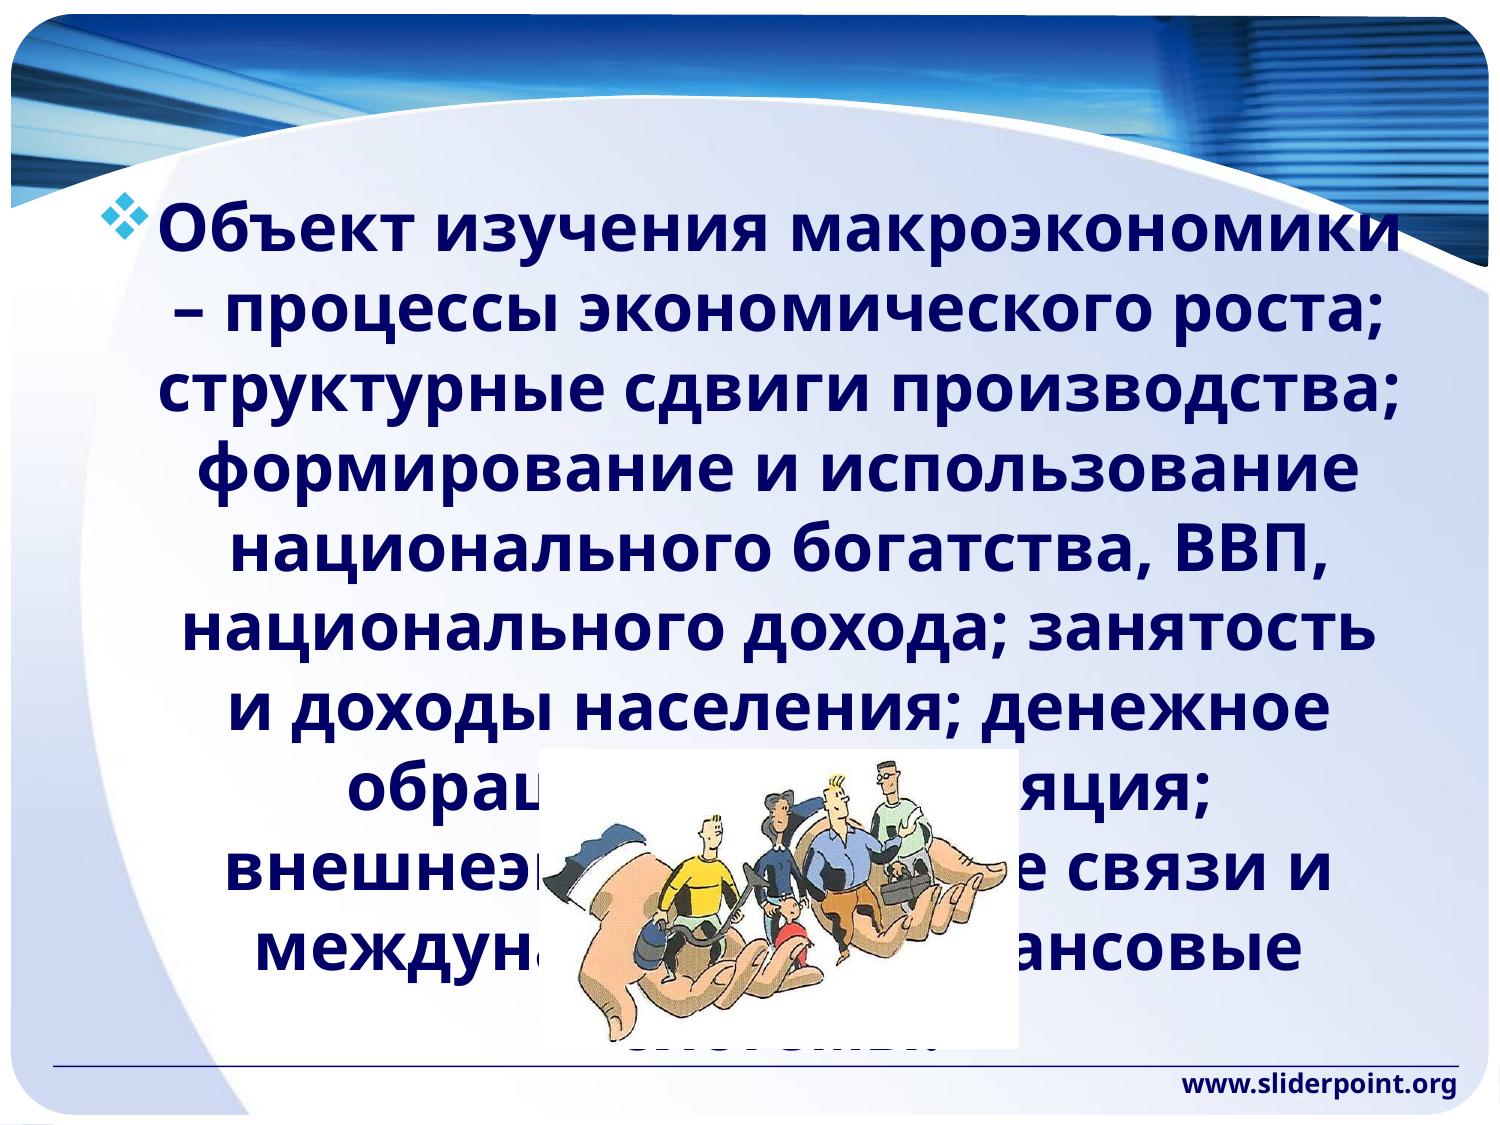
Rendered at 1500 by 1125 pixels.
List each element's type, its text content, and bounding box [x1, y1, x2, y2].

list Объект изучения макроэкономики – процессы экономического роста; структурные сдвиги производства; формирование и использование национального богатства, ВВП, национального дохода; занятость и доходы населения; денежное обращение и инфляция; внешнеэкономические связи и международные финансовые системы. [74, 176, 1426, 1038]
footer www.sliderpoint.org [997, 1057, 1474, 1111]
picture [11, 14, 1488, 1114]
